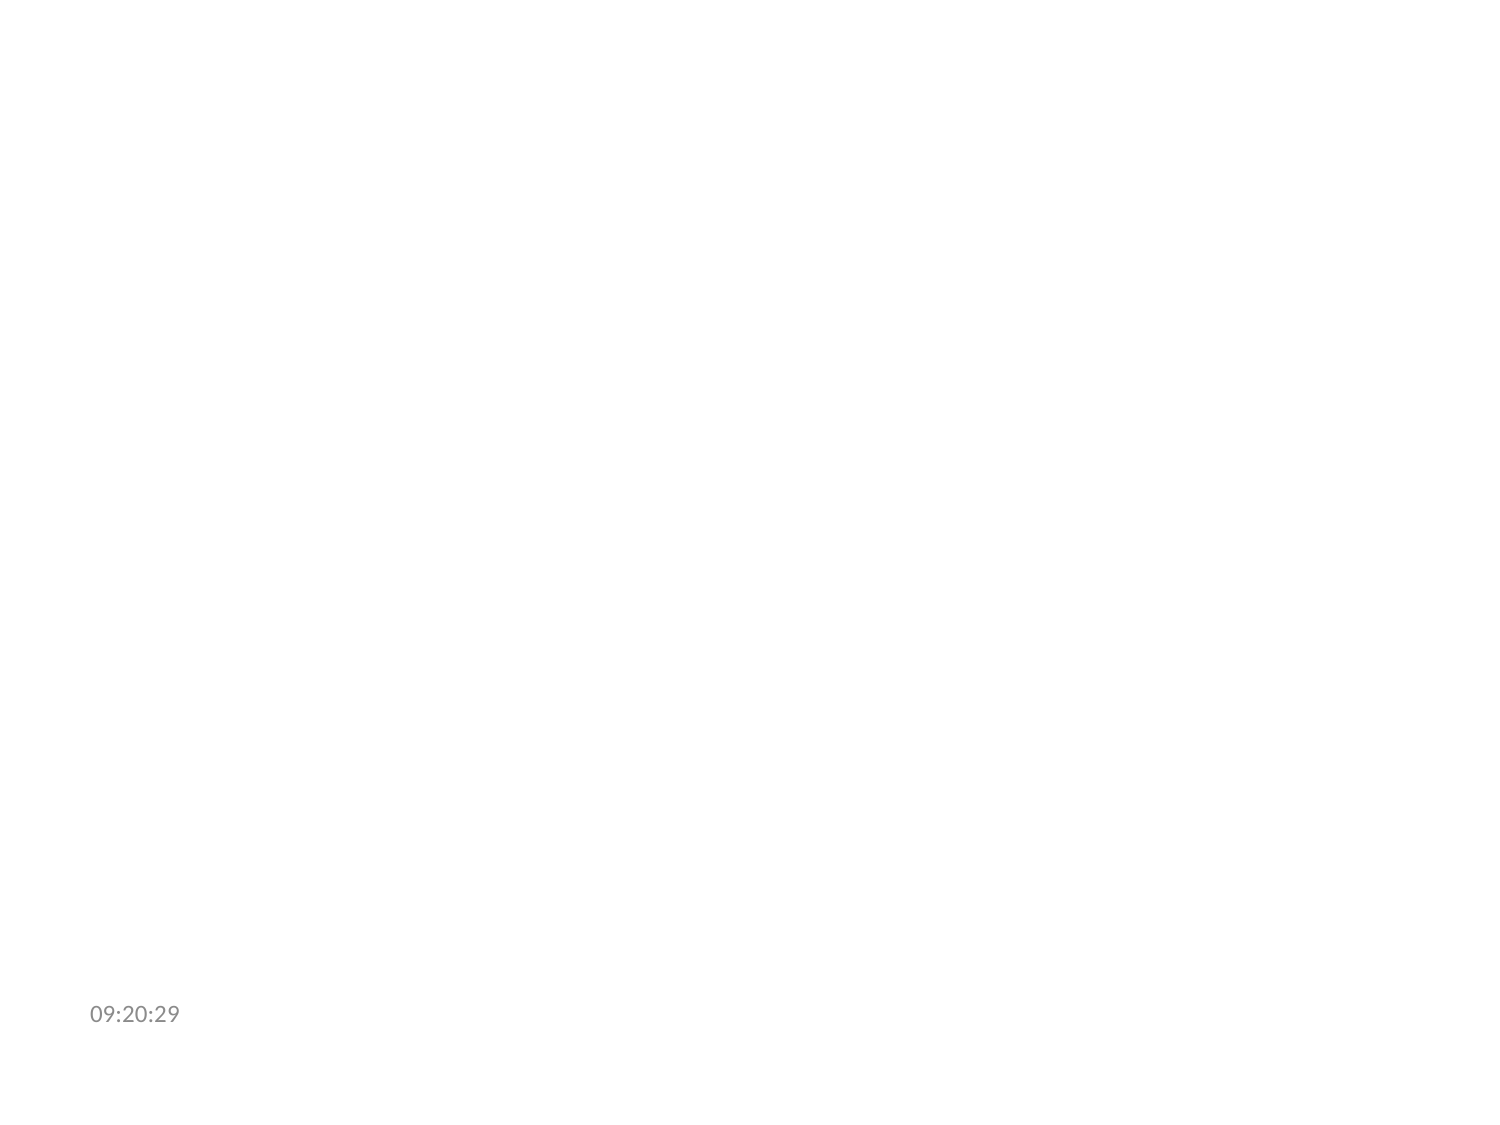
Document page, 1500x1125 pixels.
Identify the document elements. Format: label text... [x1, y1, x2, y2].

text_box 15:35:09 [75, 982, 425, 1043]
